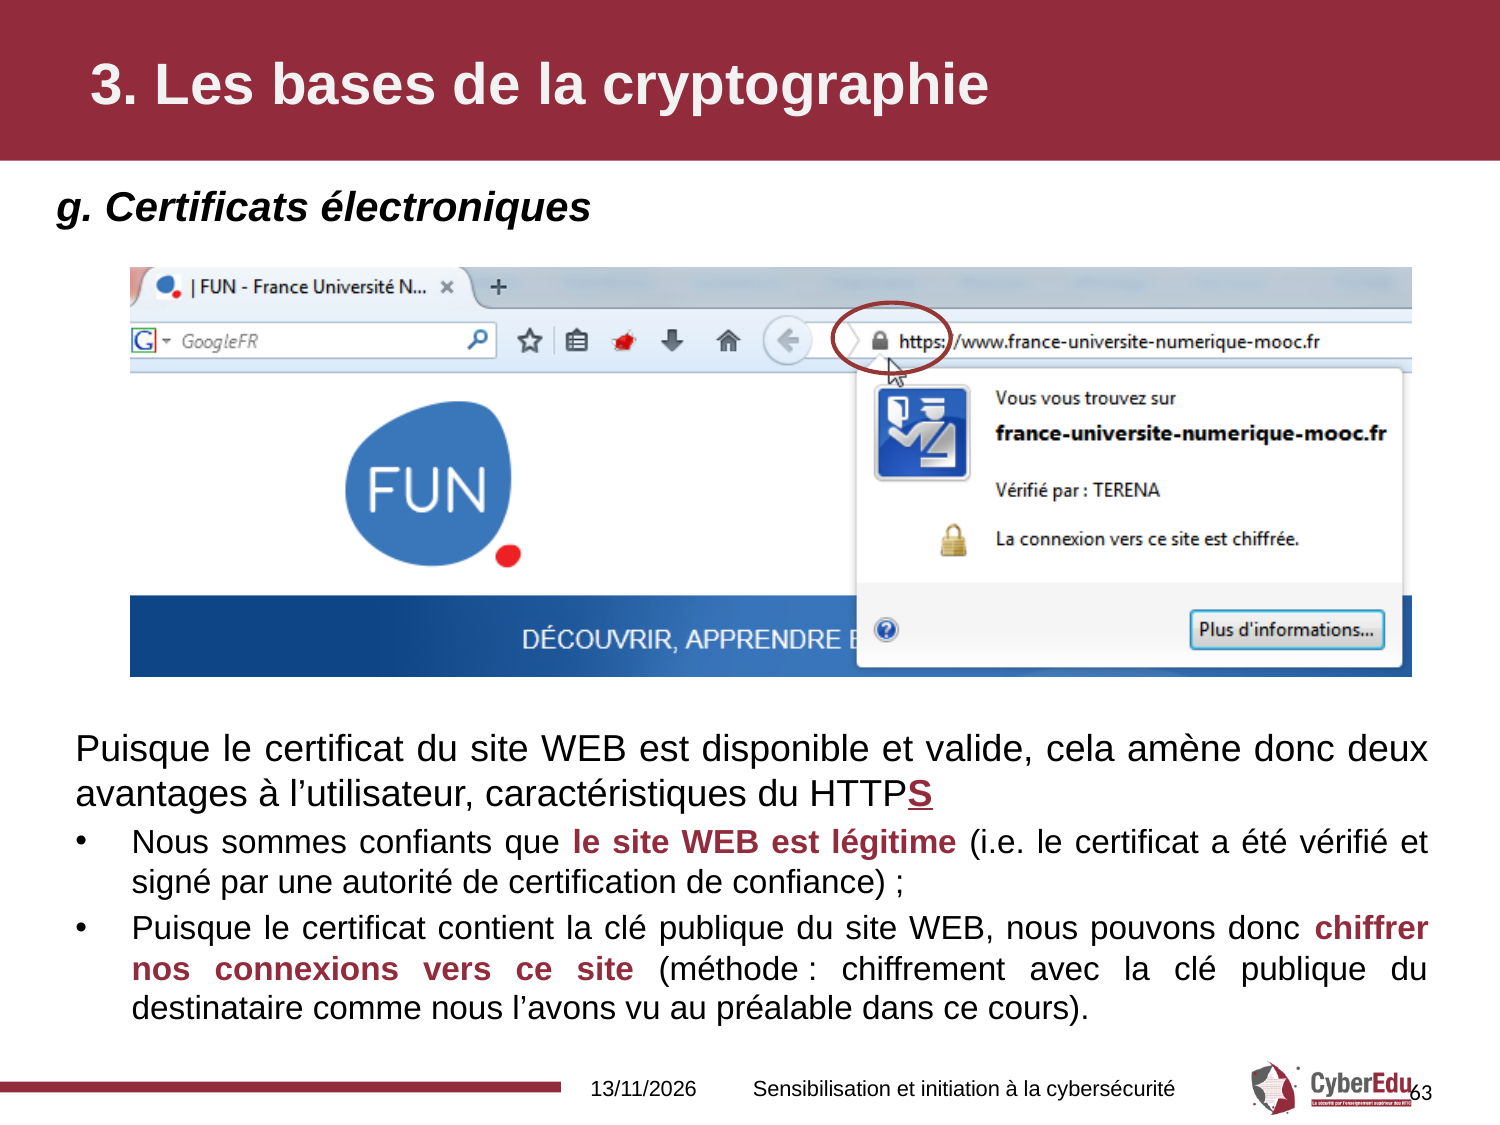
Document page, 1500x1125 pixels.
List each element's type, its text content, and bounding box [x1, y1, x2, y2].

text_box g. Certificats électroniques [41, 172, 1471, 268]
title 3. Les bases de la cryptographie [75, 1, 1425, 161]
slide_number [561, 1057, 727, 1118]
picture [129, 266, 1412, 677]
footer Sensibilisation et initiation à la cybersécurité [738, 1057, 1236, 1118]
list Puisque le certificat du site WEB est disponible et valide, cela amène donc deux avantages à l’utilisateur, caractéristiques du HTTPS Nous sommes confiants que le site WEB est légitime (i.e. le certificat a été vérifié et signé par une autorité de certification de confiance) ; Puisque le certificat contient la clé publique du site WEB, nous pouvons donc chiffrer nos connexions vers ce site (méthode : chiffrement avec la clé publique du destinataire comme nous l’avons vu au préalable dans ce cours). [60, 716, 1445, 1047]
picture [1246, 1060, 1412, 1115]
